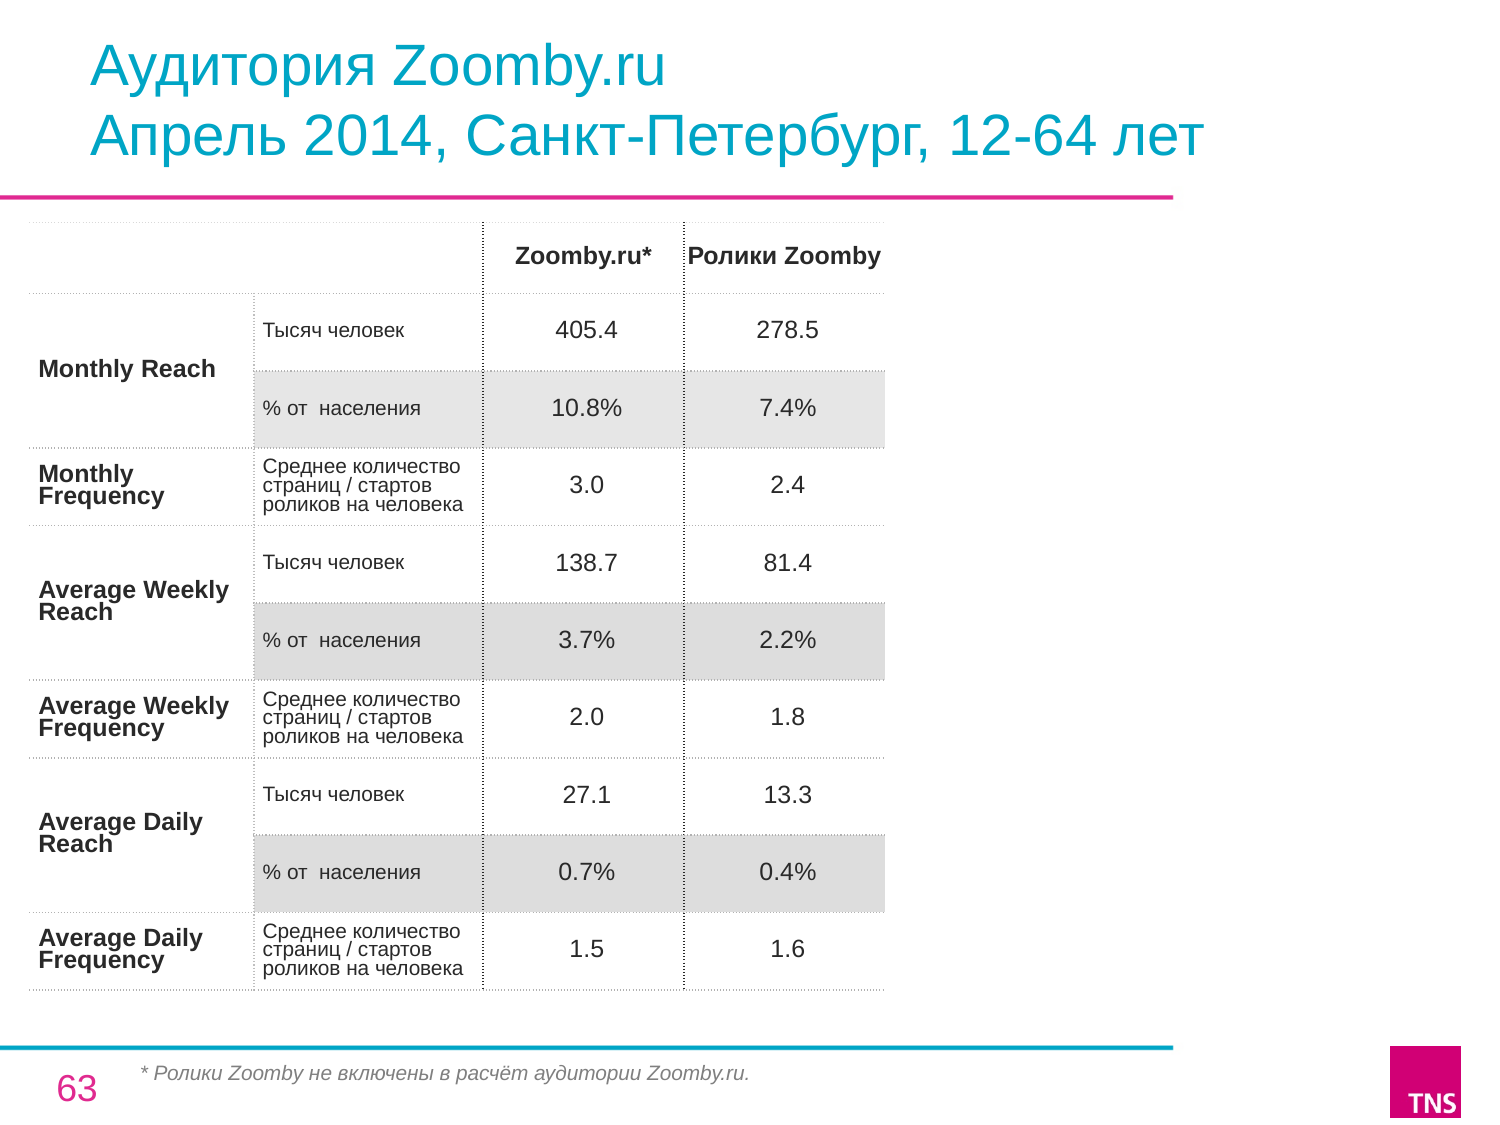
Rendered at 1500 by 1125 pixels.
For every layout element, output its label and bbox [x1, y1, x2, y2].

title [74, 8, 1476, 187]
text_box [124, 1052, 1463, 1092]
table_cell [29, 294, 885, 990]
slide_number [40, 1055, 392, 1125]
picture [0, 0, 1500, 1125]
table_header [29, 223, 885, 294]
